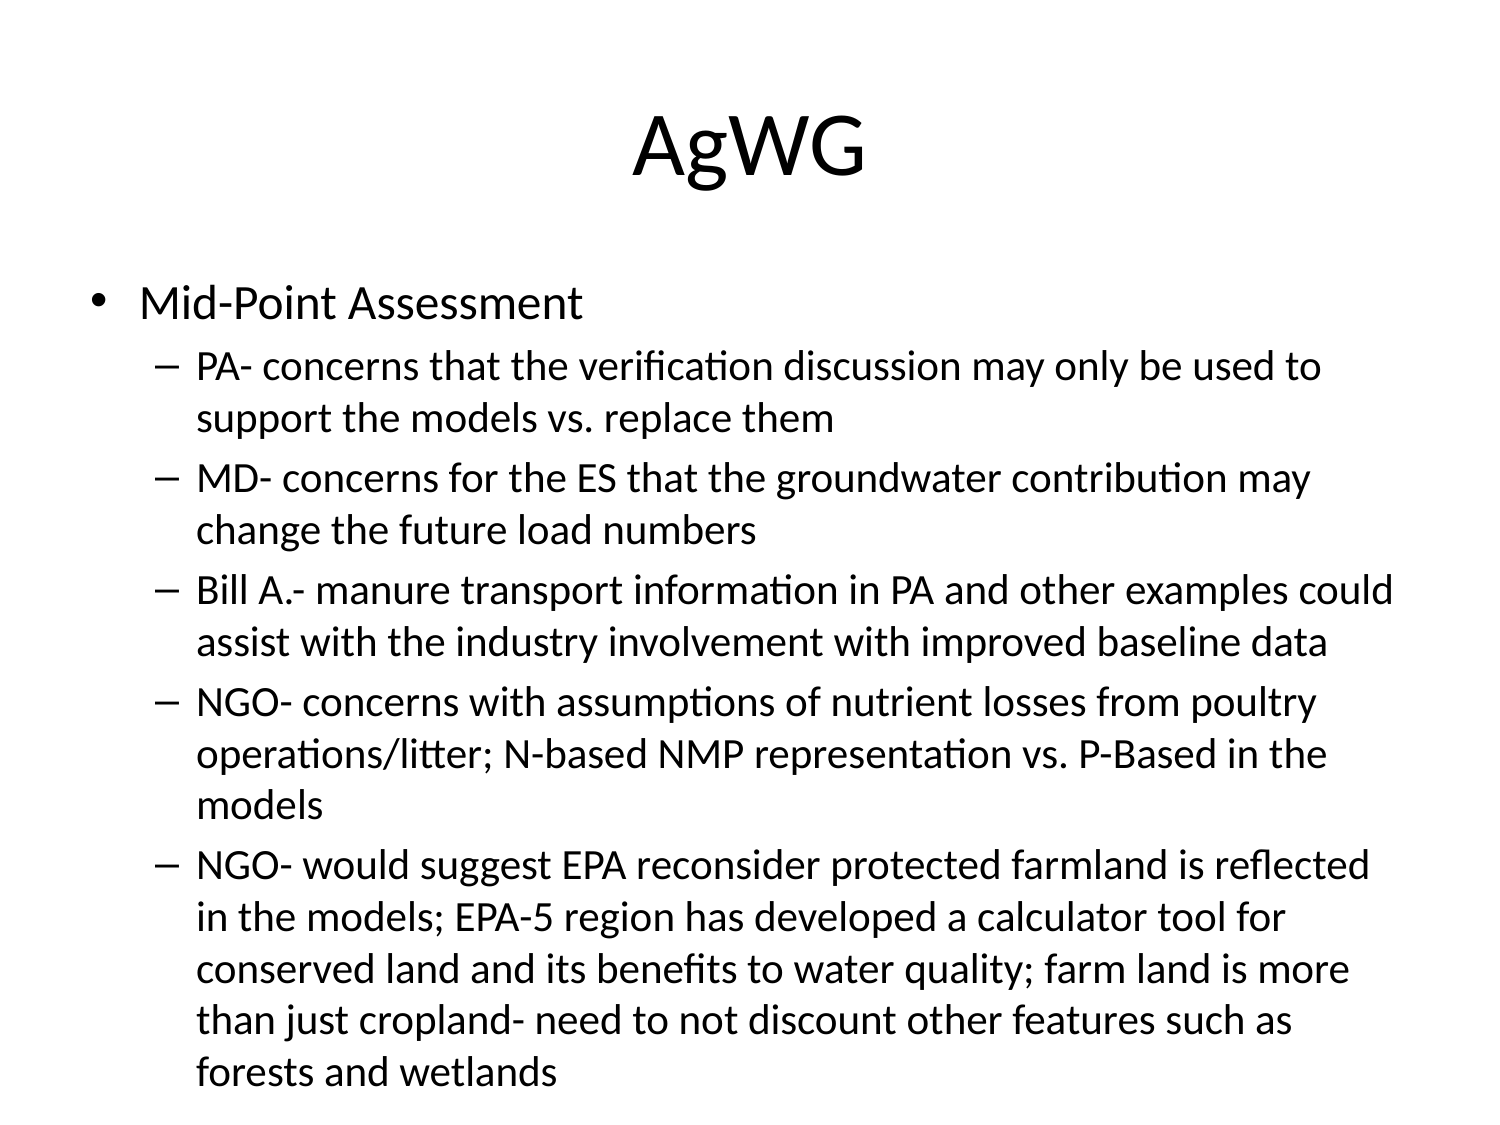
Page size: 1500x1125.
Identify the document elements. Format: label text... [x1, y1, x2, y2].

title AgWG [75, 45, 1425, 233]
list Mid-Point Assessment PA- concerns that the verification discussion may only be used to support the models vs. replace them MD- concerns for the ES that the groundwater contribution may change the future load numbers Bill A.- manure transport information in PA and other examples could assist with the industry involvement with improved baseline data NGO- concerns with assumptions of nutrient losses from poultry operations/litter; N-based NMP representation vs. P-Based in the models NGO- would suggest EPA reconsider protected farmland is reflected in the models; EPA-5 region has developed a calculator tool for conserved land and its benefits to water quality; farm land is more than just cropland- need to not discount other features such as forests and wetlands [75, 262, 1425, 1125]
